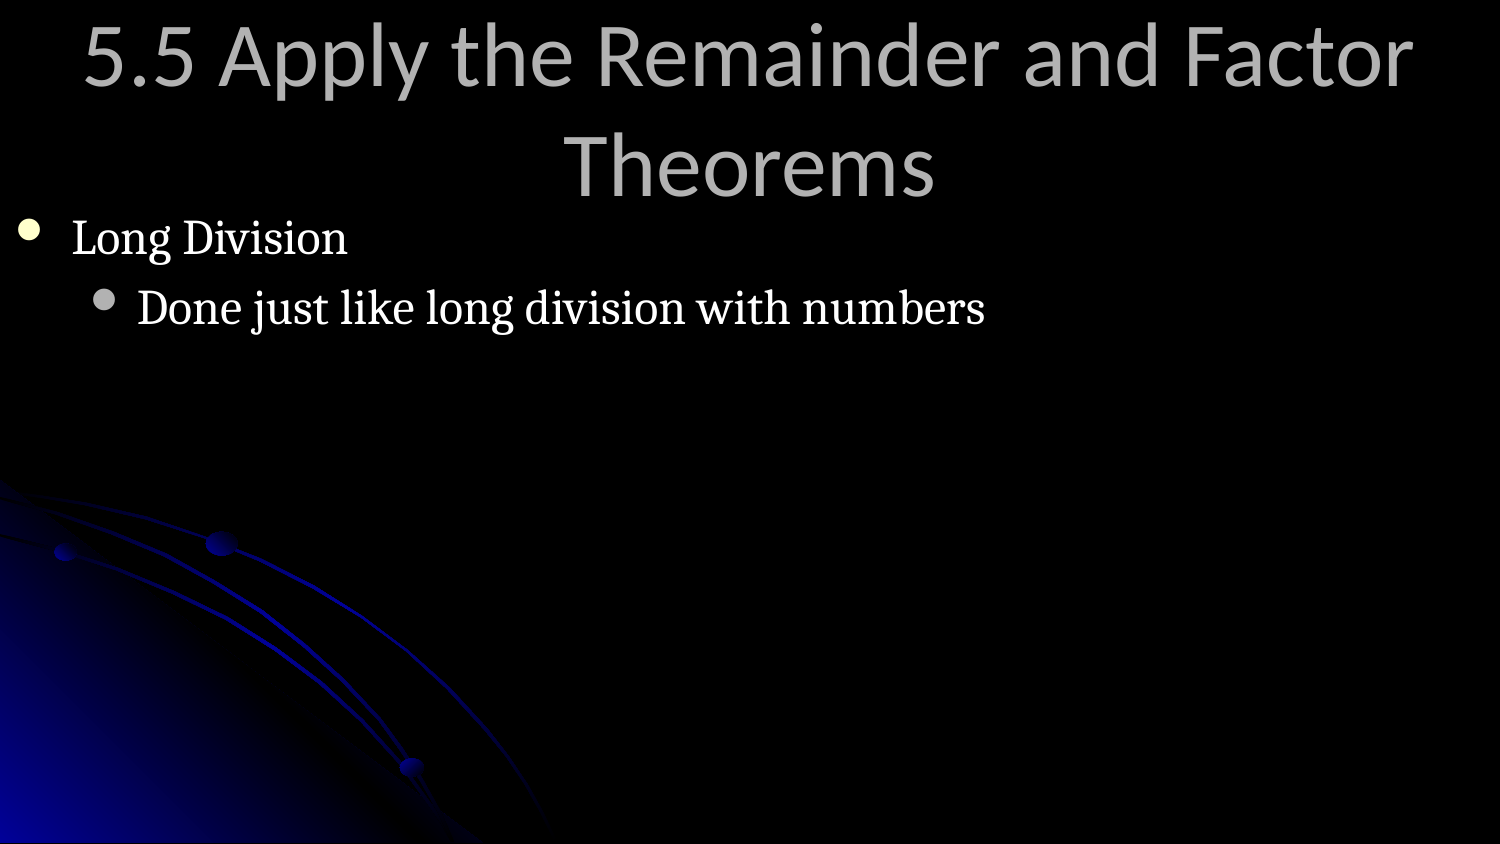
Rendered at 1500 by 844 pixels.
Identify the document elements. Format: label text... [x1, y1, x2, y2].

title 5.5 Apply the Remainder and Factor Theorems [0, 33, 1500, 175]
